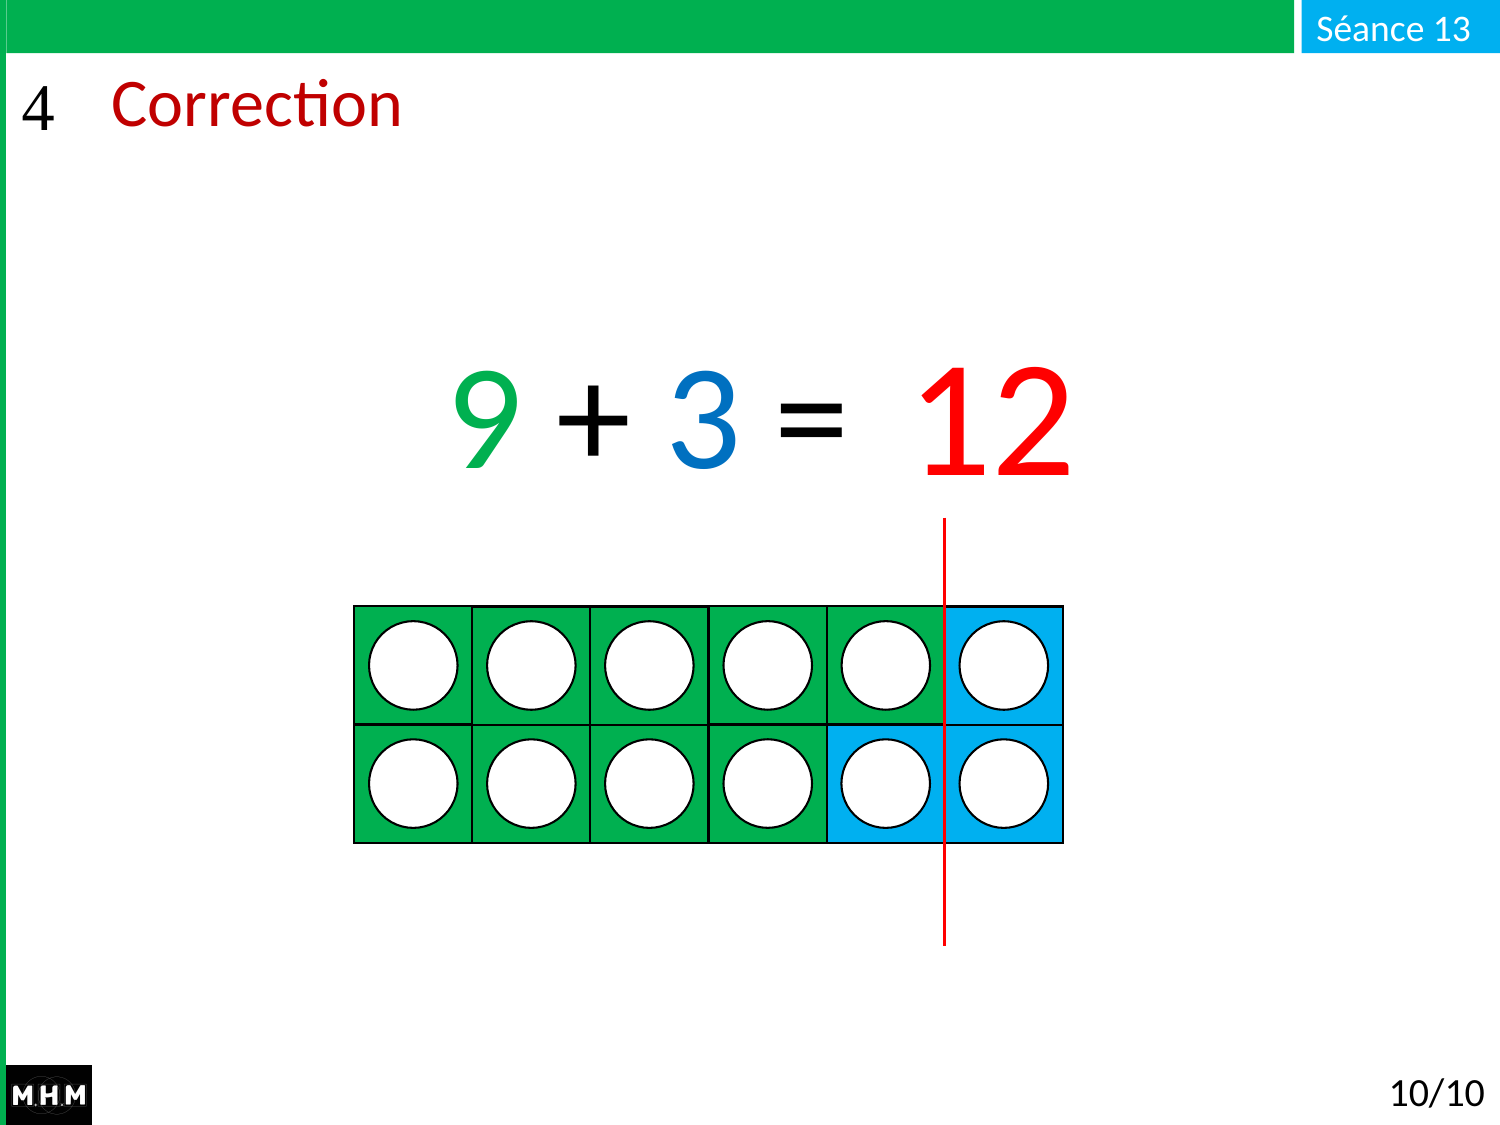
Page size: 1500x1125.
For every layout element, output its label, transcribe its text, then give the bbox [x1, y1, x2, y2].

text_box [945, 606, 1063, 843]
list 10/10 [1373, 1064, 1500, 1125]
picture [6, 1065, 92, 1125]
text_box 9 + 3 = … [431, 311, 861, 507]
title Correction [96, 60, 1391, 150]
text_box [354, 606, 944, 843]
text_box 12 [861, 301, 1122, 517]
